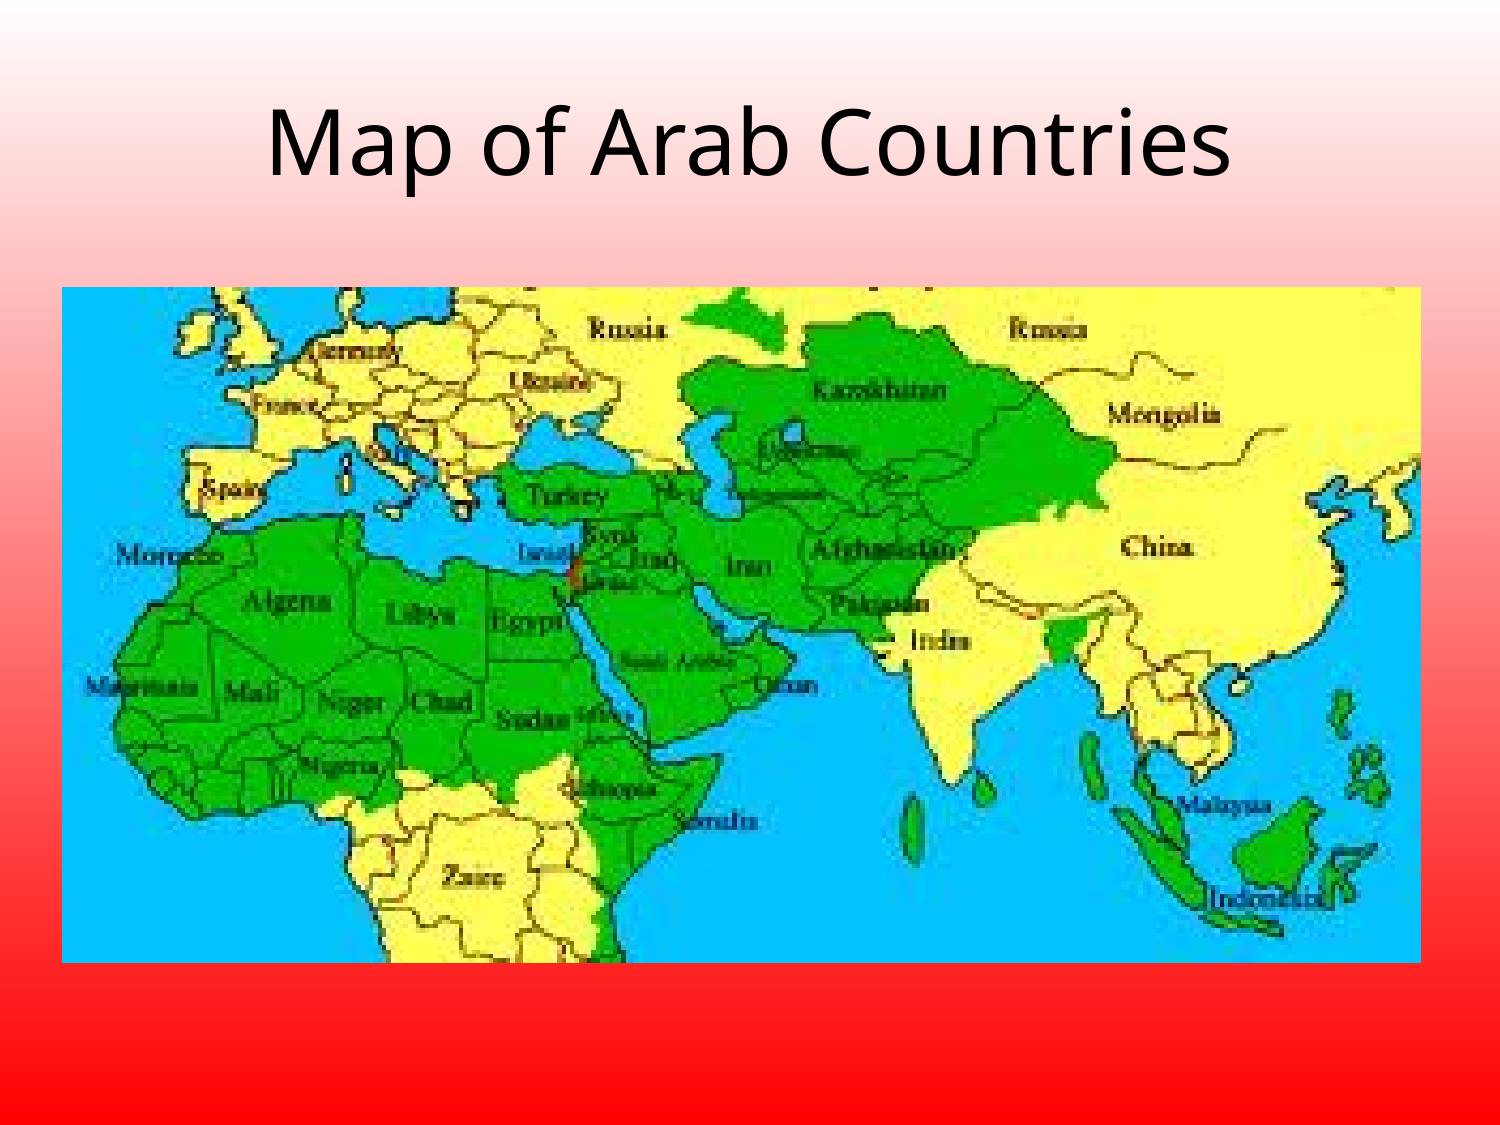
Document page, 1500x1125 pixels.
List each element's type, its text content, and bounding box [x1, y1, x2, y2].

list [62, 287, 1422, 963]
title Map of Arab Countries [75, 45, 1425, 233]
